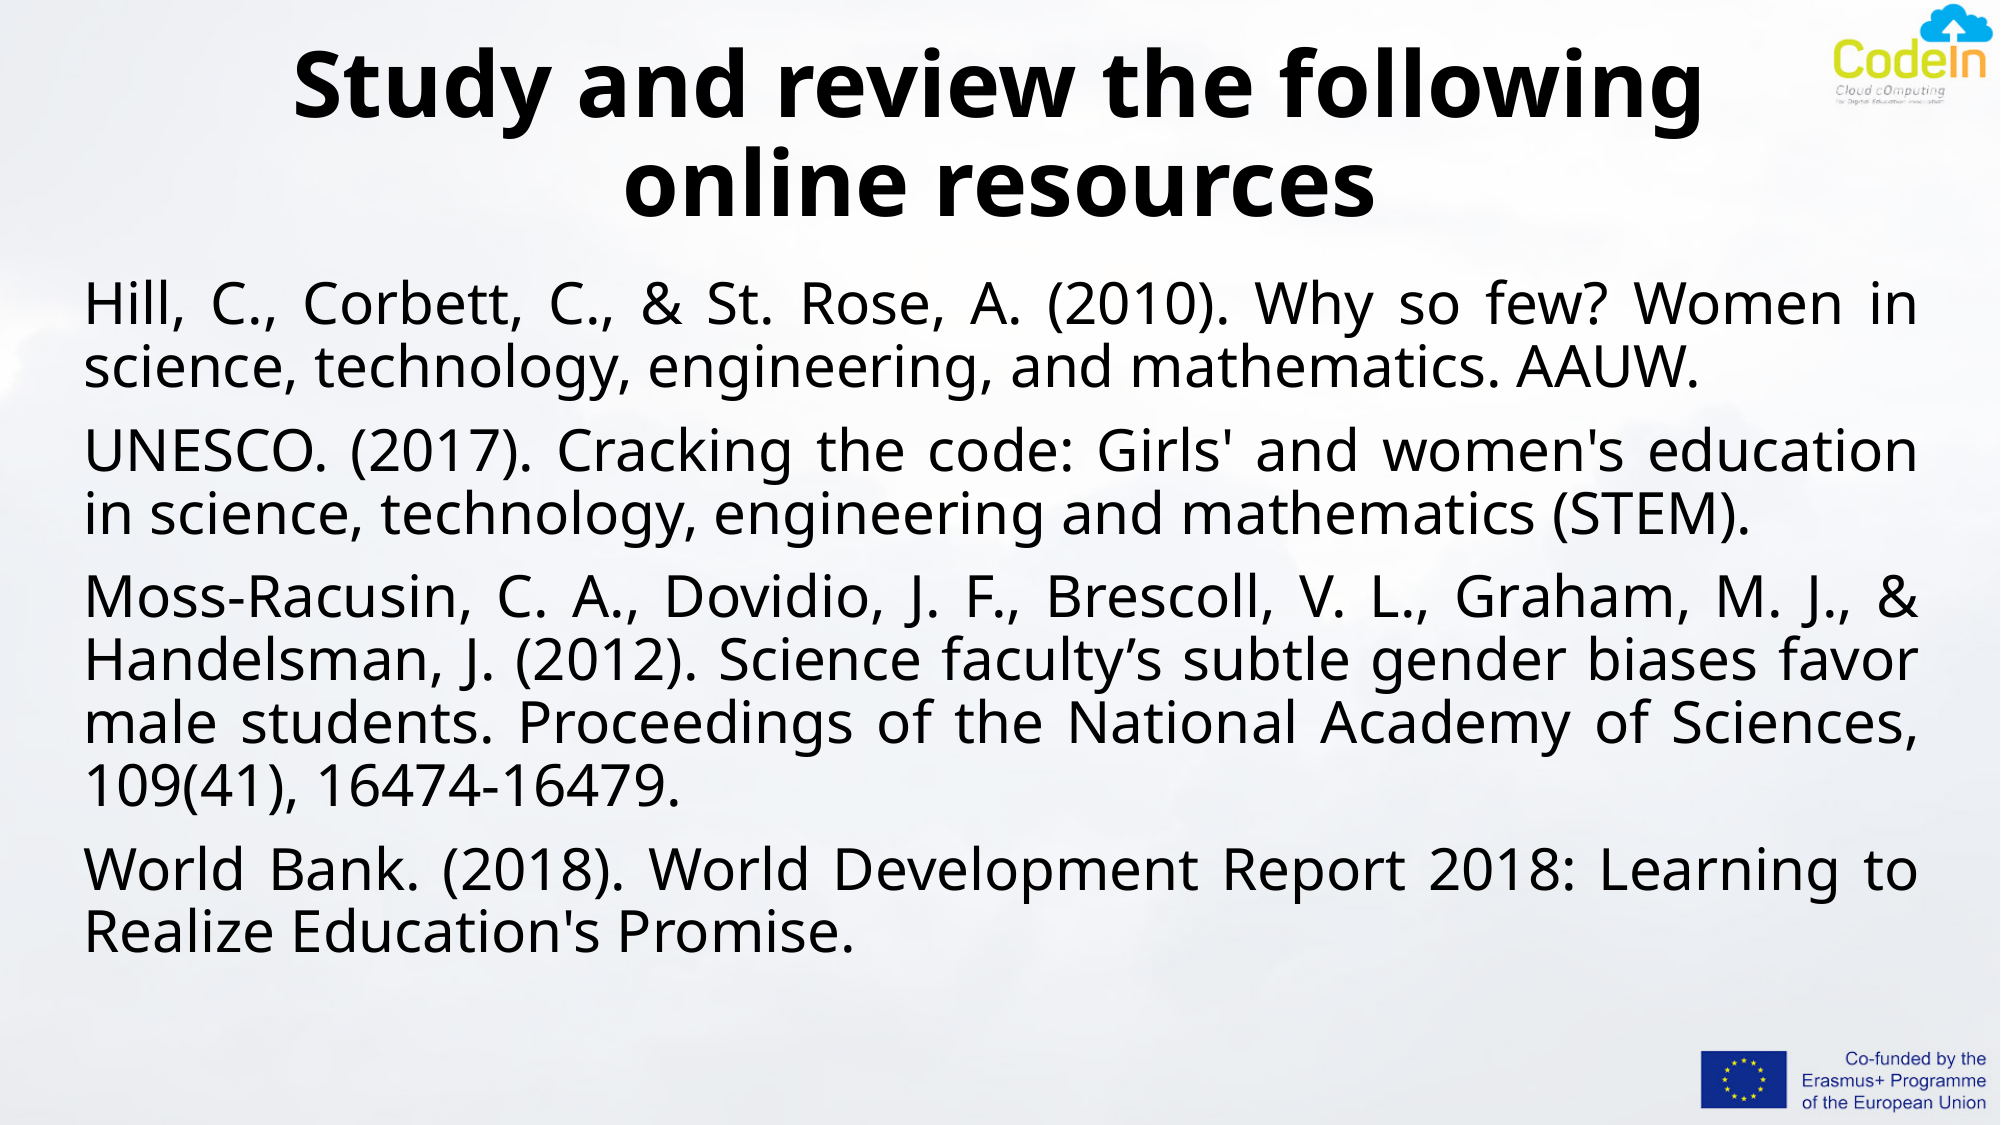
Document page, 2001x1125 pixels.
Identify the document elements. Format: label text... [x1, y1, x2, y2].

picture [0, 0, 2001, 1125]
title Study and review the following online resources [137, 28, 1863, 247]
list Hill, C., Corbett, C., & St. Rose, A. (2010). Why so few? Women in science, technology, engineering, and mathematics. AAUW. UNESCO. (2017). Cracking the code: Girls' and women's education in science, technology, engineering and mathematics (STEM). Moss-Racusin, C. A., Dovidio, J. F., Brescoll, V. L., Graham, M. J., & Handelsman, J. (2012). Science faculty’s subtle gender biases favor male students. Proceedings of the National Academy of Sciences, 109(41), 16474-16479. World Bank. (2018). World Development Report 2018: Learning to Realize Education's Promise. [68, 267, 1935, 1097]
